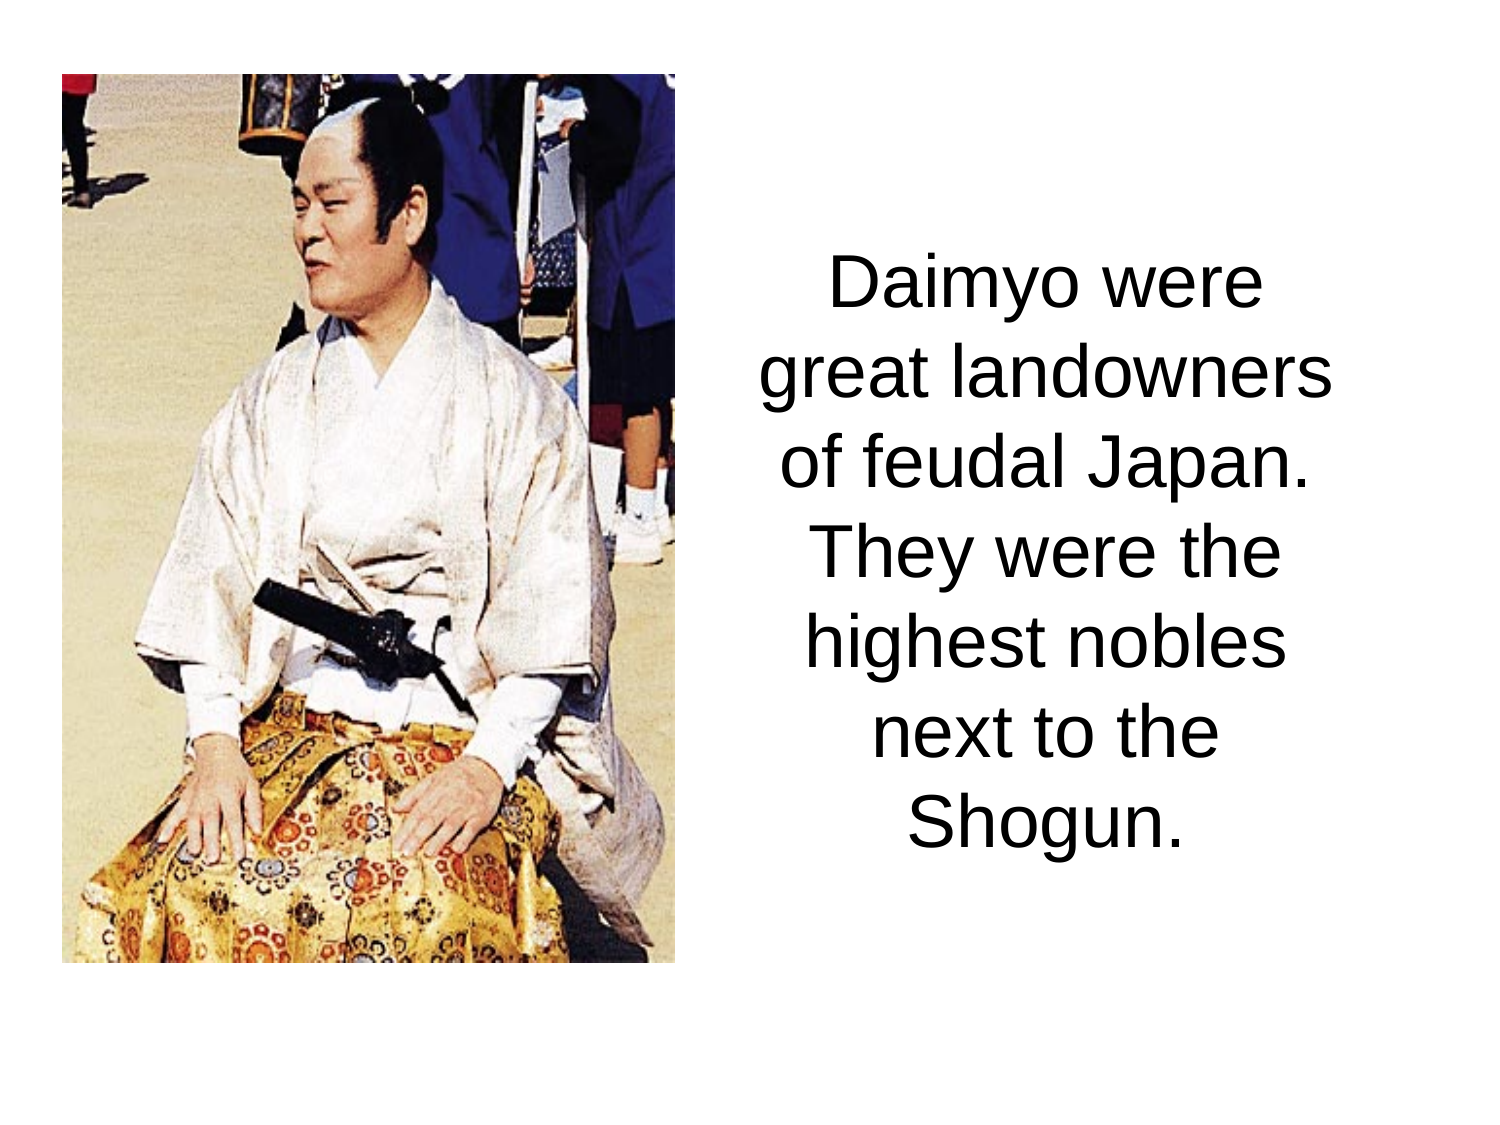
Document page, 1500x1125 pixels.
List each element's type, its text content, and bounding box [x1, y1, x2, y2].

text_box Daimyo were great landowners of feudal Japan. They were the highest nobles next to the Shogun. [706, 224, 1387, 871]
picture [62, 74, 676, 963]
